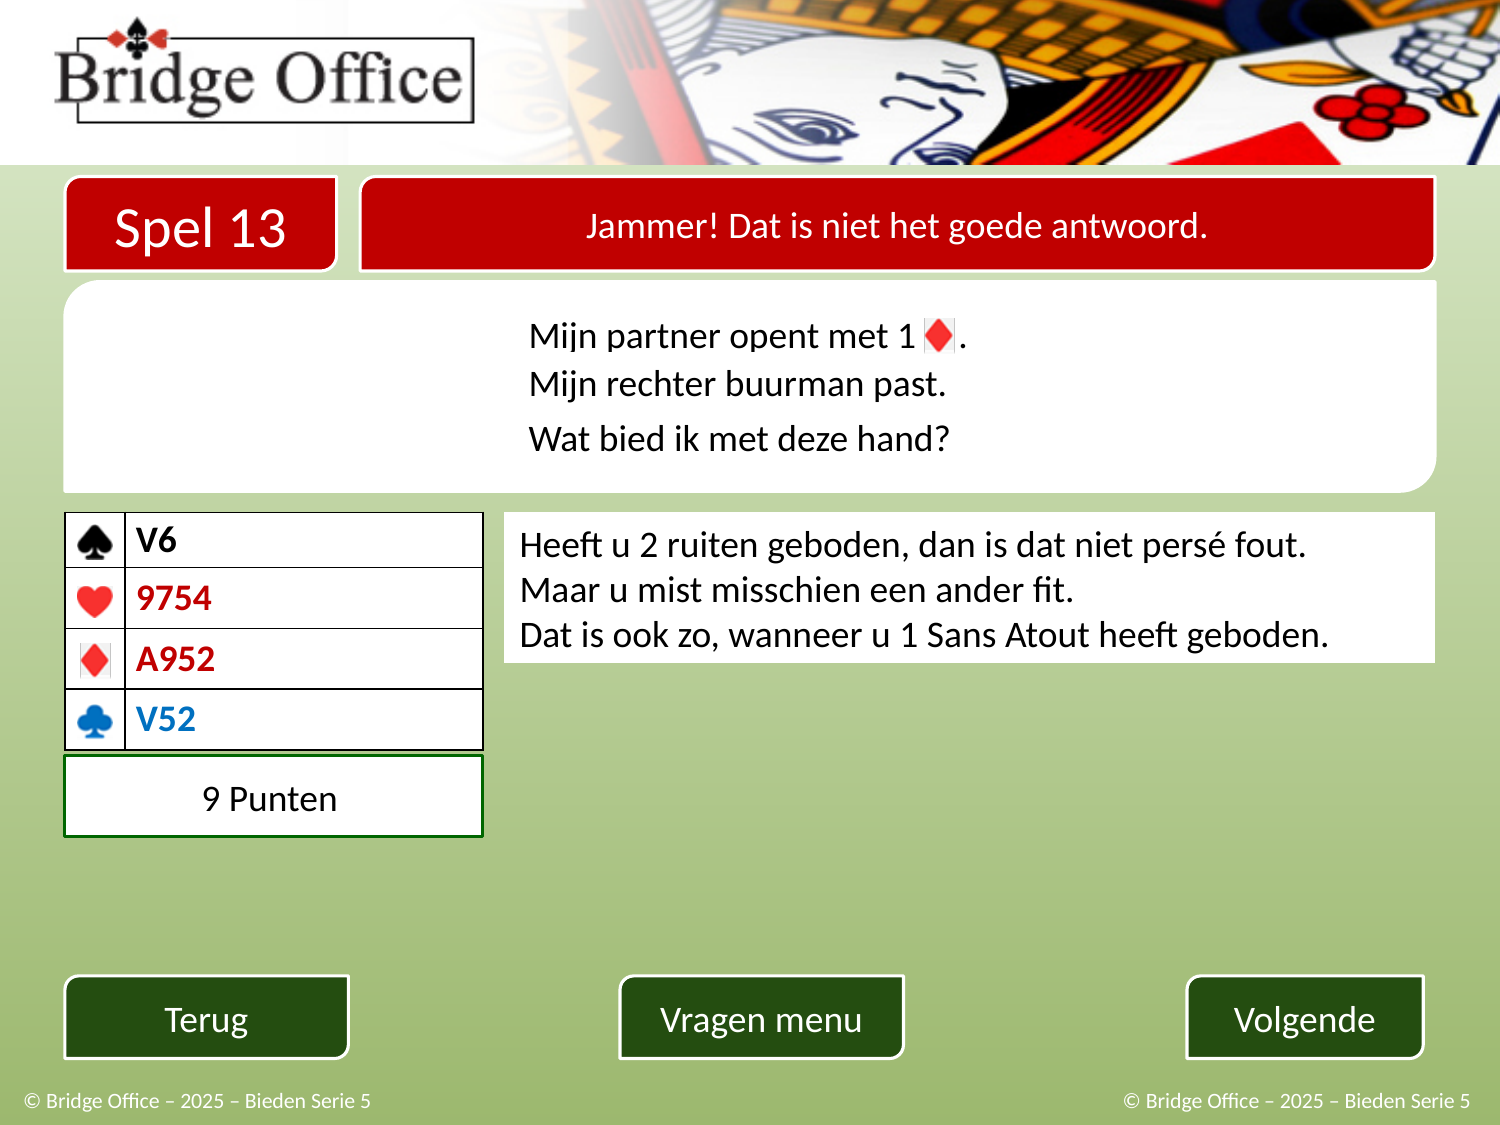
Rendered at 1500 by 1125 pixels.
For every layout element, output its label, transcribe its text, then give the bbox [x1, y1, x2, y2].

text_box Spel 13 [63, 179, 339, 273]
table_header V6 [126, 513, 482, 567]
text_box Mijn rechter buurman past. [513, 352, 987, 406]
picture [920, 318, 957, 354]
text_box Volgende [1185, 974, 1425, 1061]
text_box © Bridge Office – 2025 – Bieden Serie 5 [8, 1079, 393, 1121]
picture [0, 0, 1500, 166]
text_box © Bridge Office – 2025 – Bieden Serie 5 [1107, 1079, 1500, 1121]
text_box Terug [63, 974, 350, 1061]
picture [77, 585, 114, 618]
text_box Mijn partner opent met 1 . [513, 303, 1022, 364]
table_cell [66, 629, 124, 688]
table_cell A952 [126, 629, 482, 688]
table_header [66, 513, 124, 567]
table_cell [66, 690, 124, 749]
table_cell V52 [126, 690, 482, 749]
table_cell 9754 [126, 568, 482, 628]
text_box Heeft u 2 ruiten geboden, dan is dat niet persé fout. Maar u mist misschien een ander fit. Dat is ook zo, wanneer u 1 Sans Atout heeft geboden. [504, 512, 1435, 663]
picture [77, 643, 114, 679]
text_box Wat bied ik met deze hand? [513, 406, 987, 467]
picture [77, 524, 114, 561]
text_box Jammer! Dat is niet het goede antwoord. [358, 179, 1437, 273]
text_box 9 Punten [63, 754, 484, 838]
picture [77, 703, 114, 740]
table_cell [66, 568, 124, 628]
text_box Vragen menu [618, 974, 906, 1061]
text_box [63, 280, 1437, 493]
